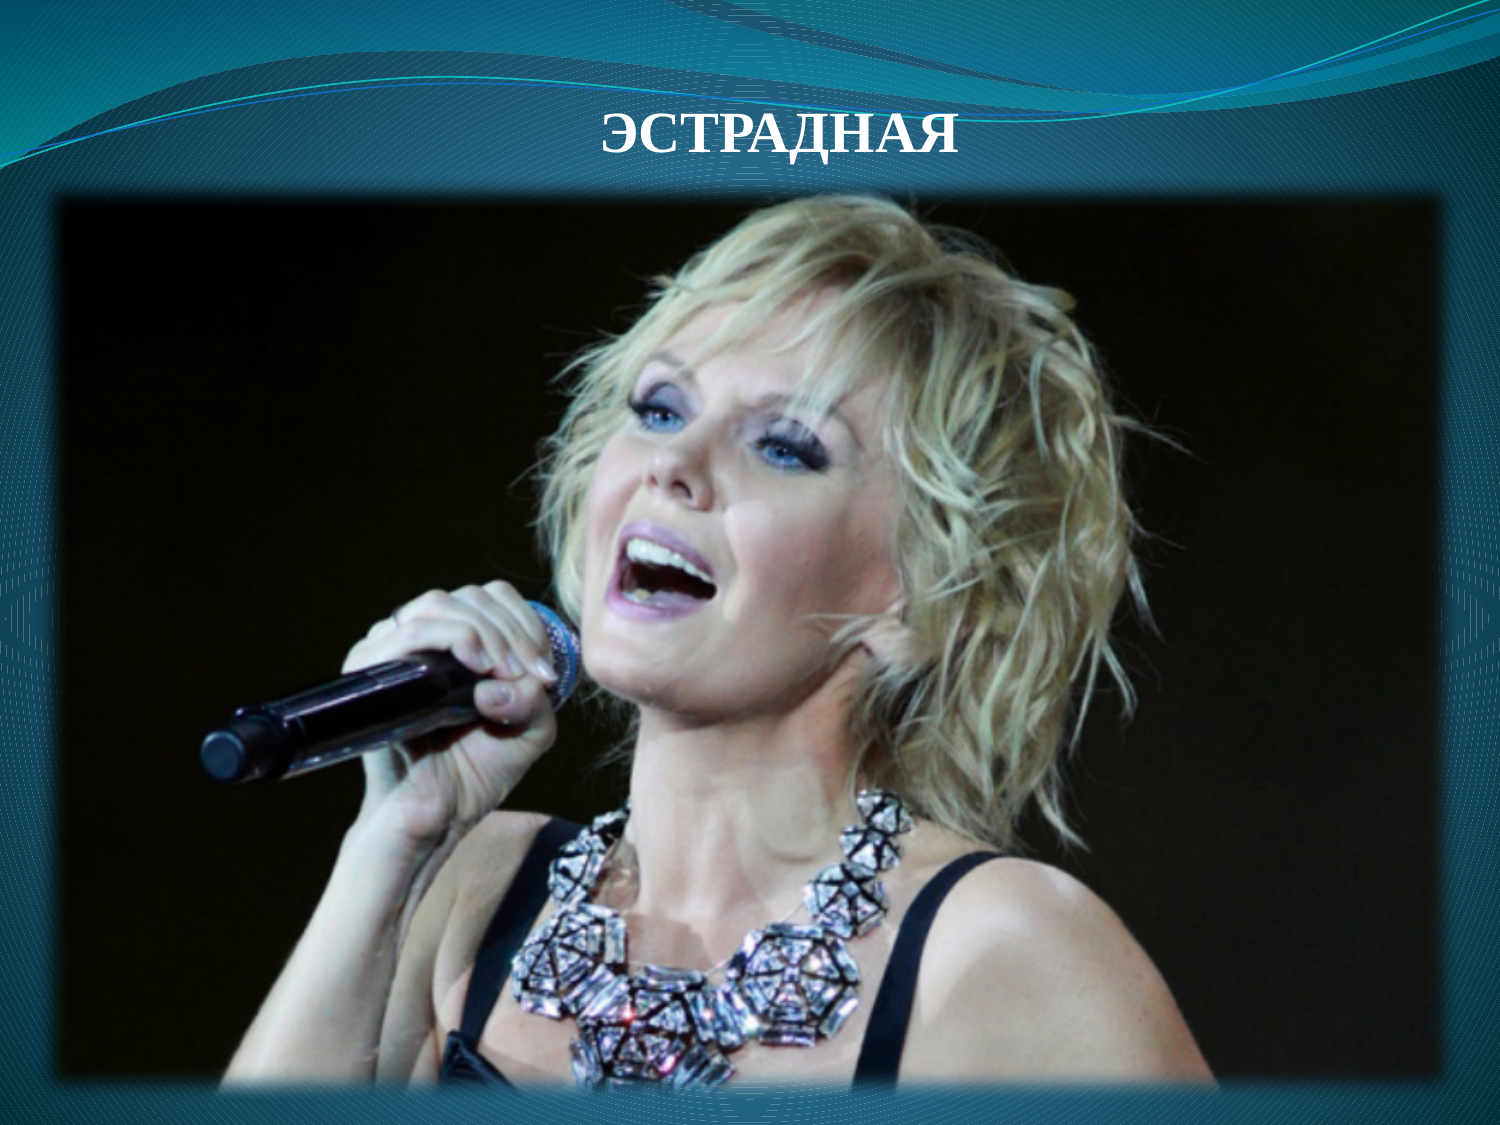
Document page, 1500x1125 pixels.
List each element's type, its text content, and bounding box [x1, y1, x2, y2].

picture [34, 175, 1463, 1102]
title ЭСТРАДНАЯ [515, 58, 1043, 164]
